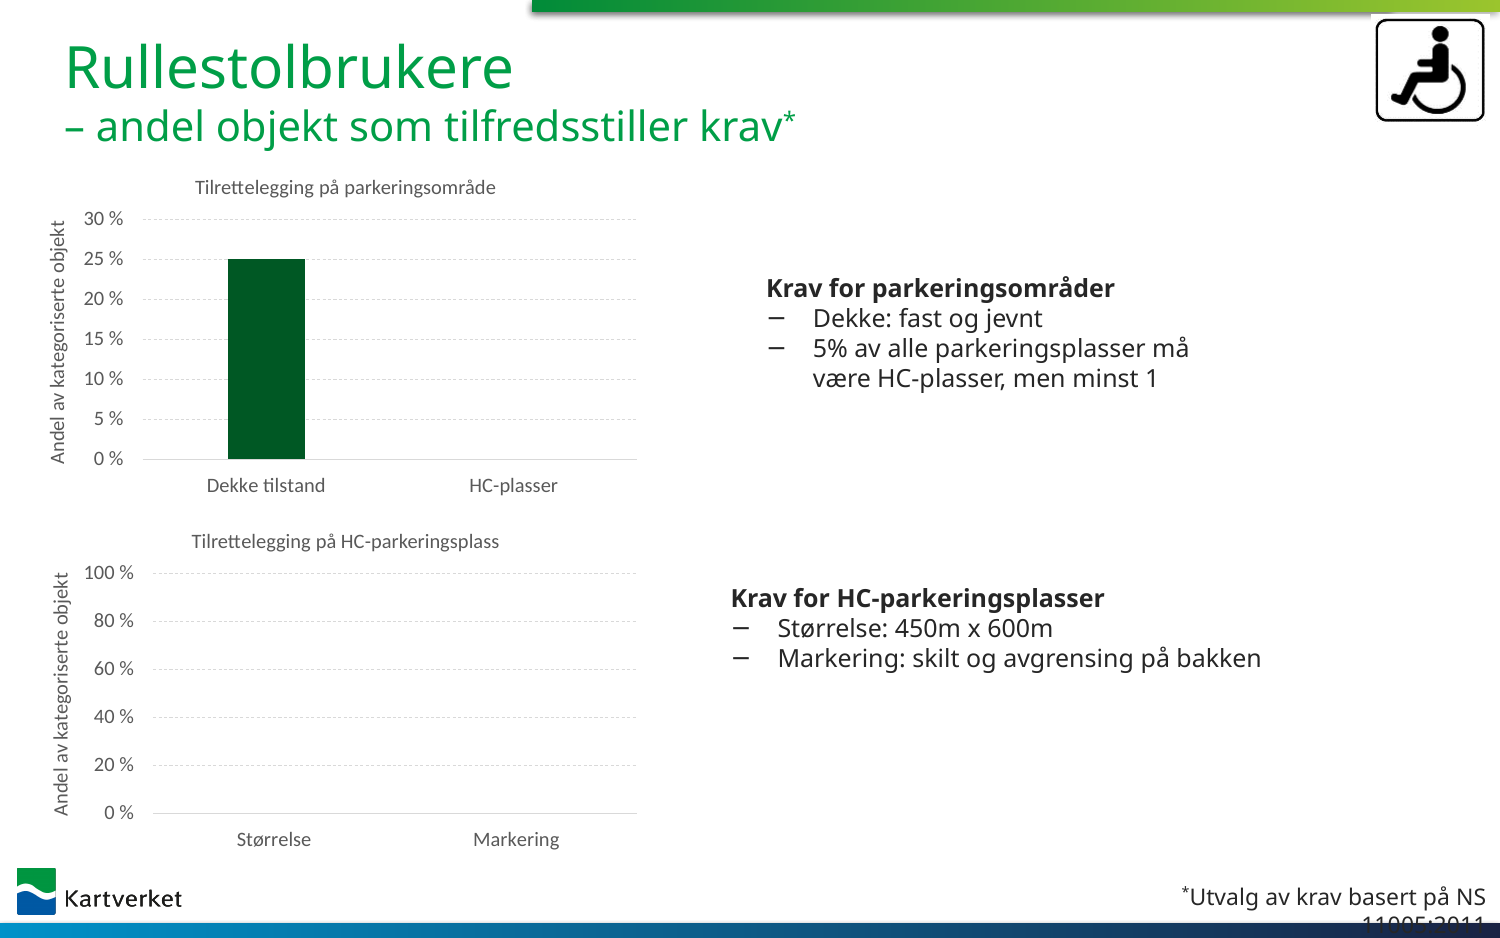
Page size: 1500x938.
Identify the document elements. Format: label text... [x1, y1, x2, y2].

picture [1371, 13, 1491, 127]
picture [41, 520, 650, 859]
text_box Rullestolbrukere – andel objekt som tilfredsstiller krav* [49, 23, 1431, 158]
text_box Krav for parkeringsområder Dekke: fast og jevnt 5% av alle parkeringsplasser må være HC-plasser, men minst 1 [751, 264, 1232, 400]
picture [41, 166, 650, 505]
text_box Krav for HC-parkeringsplasser Størrelse: 450m x 600m Markering: skilt og avgrensing på bakken [715, 574, 1278, 680]
text_box *Utvalg av krav basert på NS 11005:2011 [1068, 873, 1500, 938]
